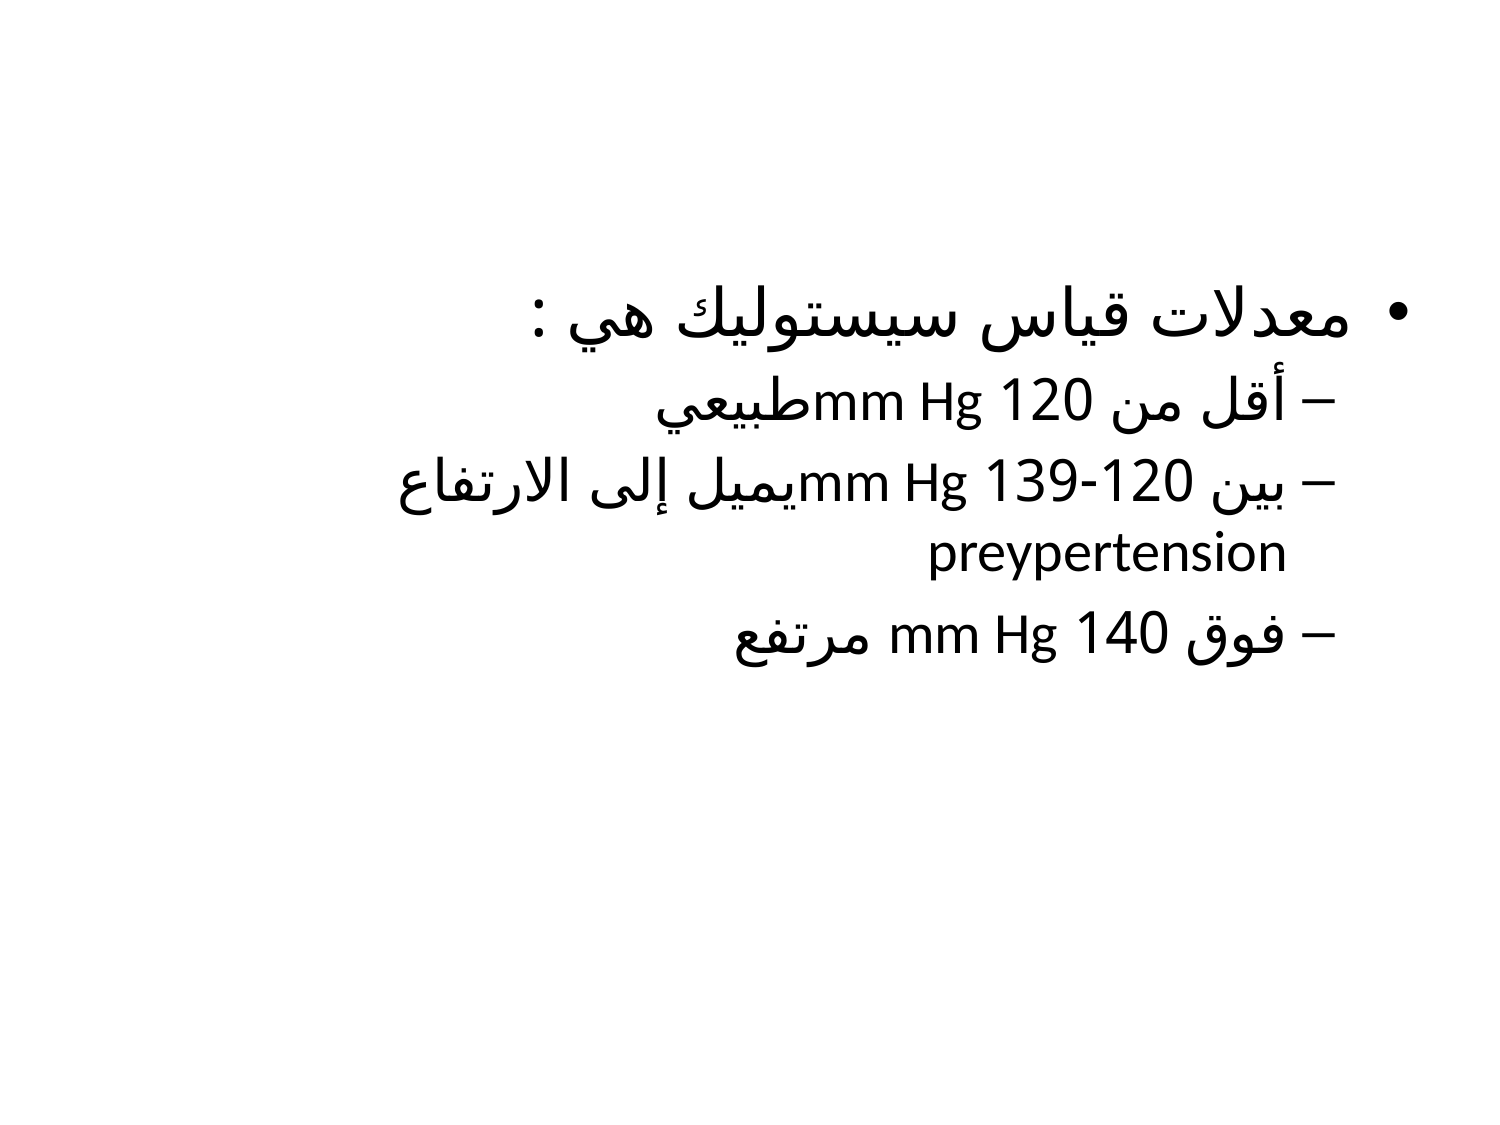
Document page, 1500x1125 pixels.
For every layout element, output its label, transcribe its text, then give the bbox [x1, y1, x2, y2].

list معدلات قياس سيستوليك هي : أقل من 120 mm Hgطبيعي بين 120-139 mm Hgيميل إلى الارتفاع preypertension فوق 140 mm Hg مرتفع [75, 262, 1425, 1005]
